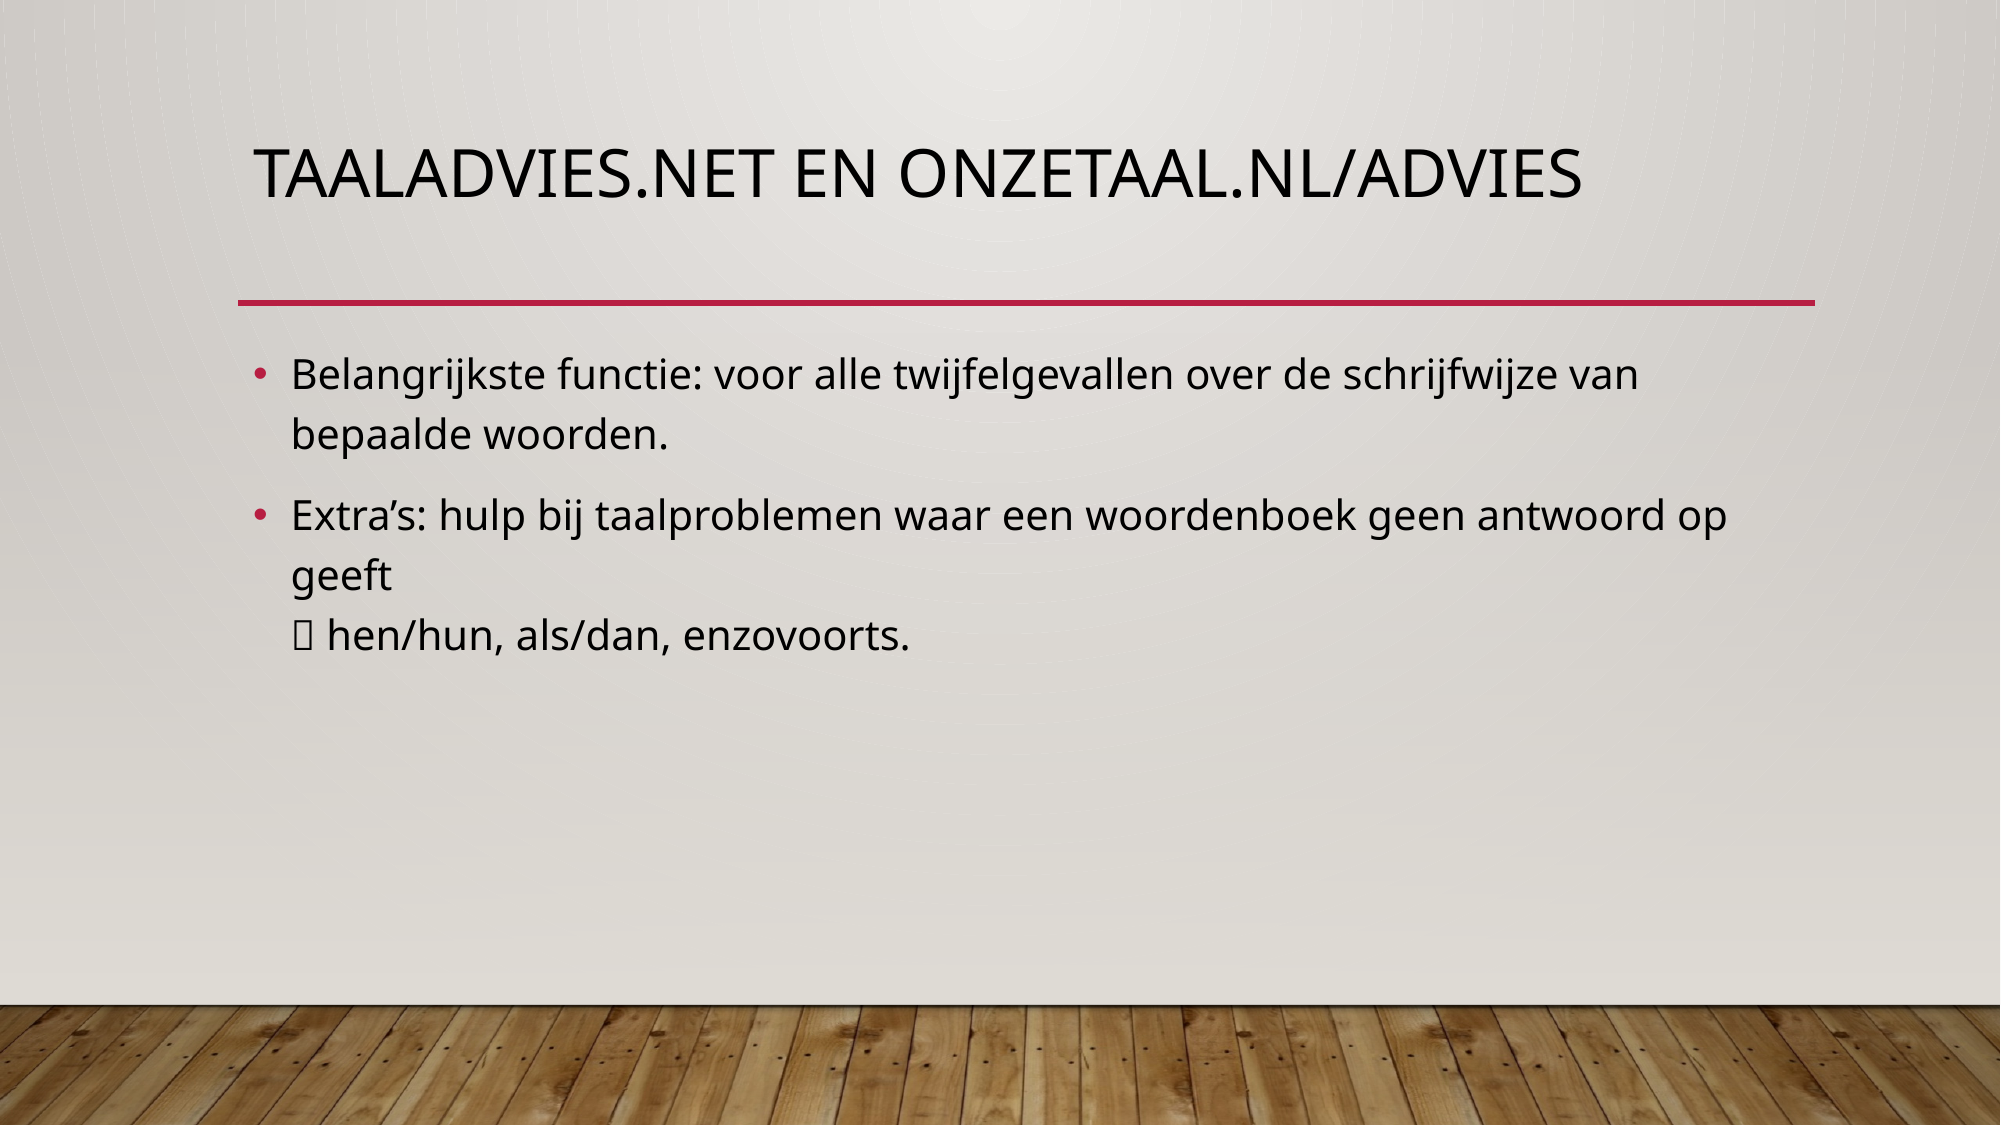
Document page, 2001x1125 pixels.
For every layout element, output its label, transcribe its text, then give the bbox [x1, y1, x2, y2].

picture [0, 1005, 2000, 1125]
title Taaladvies.net en onzetaal.nl/advies [238, 131, 1814, 305]
list Belangrijkste functie: voor alle twijfelgevallen over de schrijfwijze van bepaalde woorden. Extra’s: hulp bij taalproblemen waar een woordenboek geen antwoord op geeft  hen/hun, als/dan, enzovoorts. [238, 330, 1814, 897]
